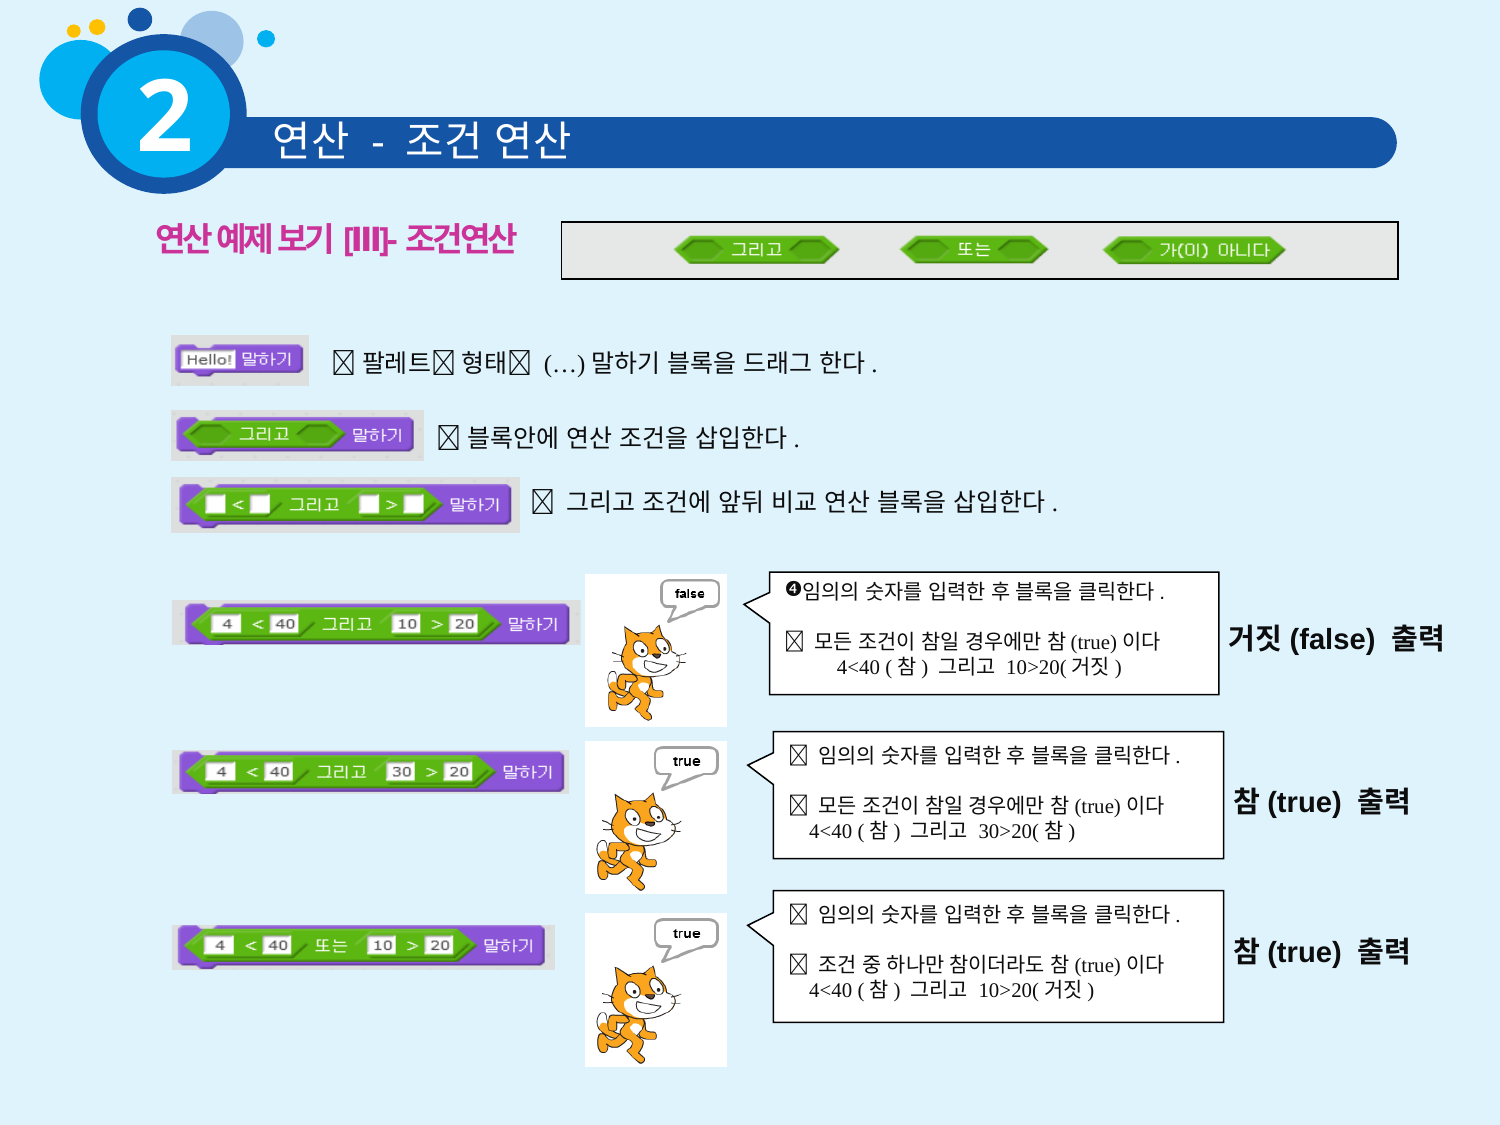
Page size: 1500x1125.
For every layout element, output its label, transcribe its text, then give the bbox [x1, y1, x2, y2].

text_box 블록안에 연산 조건을 삽입한다. [424, 414, 962, 460]
text_box [745, 730, 1225, 860]
text_box 참(true) 출력 [1218, 925, 1426, 976]
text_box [562, 222, 1398, 279]
text_box 임의의 숫자를 입력한 후 블록을 클릭한다.  모든 조건이 참일 경우에만 참(true)이다 4<40 (참) 그리고 10>20(거짓) [769, 571, 1231, 687]
text_box 참(true) 출력 [1218, 775, 1426, 826]
picture [585, 574, 727, 727]
text_box  임의의 숫자를 입력한 후 블록을 클릭한다.  조건 중 하나만 참이더라도 참(true)이다 4<40 (참) 그리고 10>20(거짓) [773, 894, 1235, 1035]
picture [585, 741, 727, 894]
text_box  그리고 조건에 앞뒤 비교 연산 블록을 삽입한다. [520, 479, 1184, 525]
text_box 2 [121, 44, 275, 179]
picture [171, 410, 424, 461]
picture [171, 749, 570, 794]
picture [171, 600, 581, 645]
text_box 거짓(false) 출력 [1213, 613, 1460, 663]
text_box 팔레트 형태 (…)말하기 블록을 드래그 한다. [316, 340, 1021, 385]
picture [171, 925, 555, 970]
text_box 연산 - 조건 연산 [257, 99, 1325, 188]
text_box [745, 889, 1225, 1024]
picture [171, 477, 520, 533]
text_box [742, 571, 1220, 696]
text_box 연산 예제 보기[Ⅲ]-조건연산 [140, 210, 902, 266]
picture [171, 335, 310, 386]
picture [585, 913, 727, 1067]
text_box  임의의 숫자를 입력한 후 블록을 클릭한다.  모든 조건이 참일 경우에만 참(true)이다 4<40 (참) 그리고 30>20(참) [773, 735, 1235, 851]
